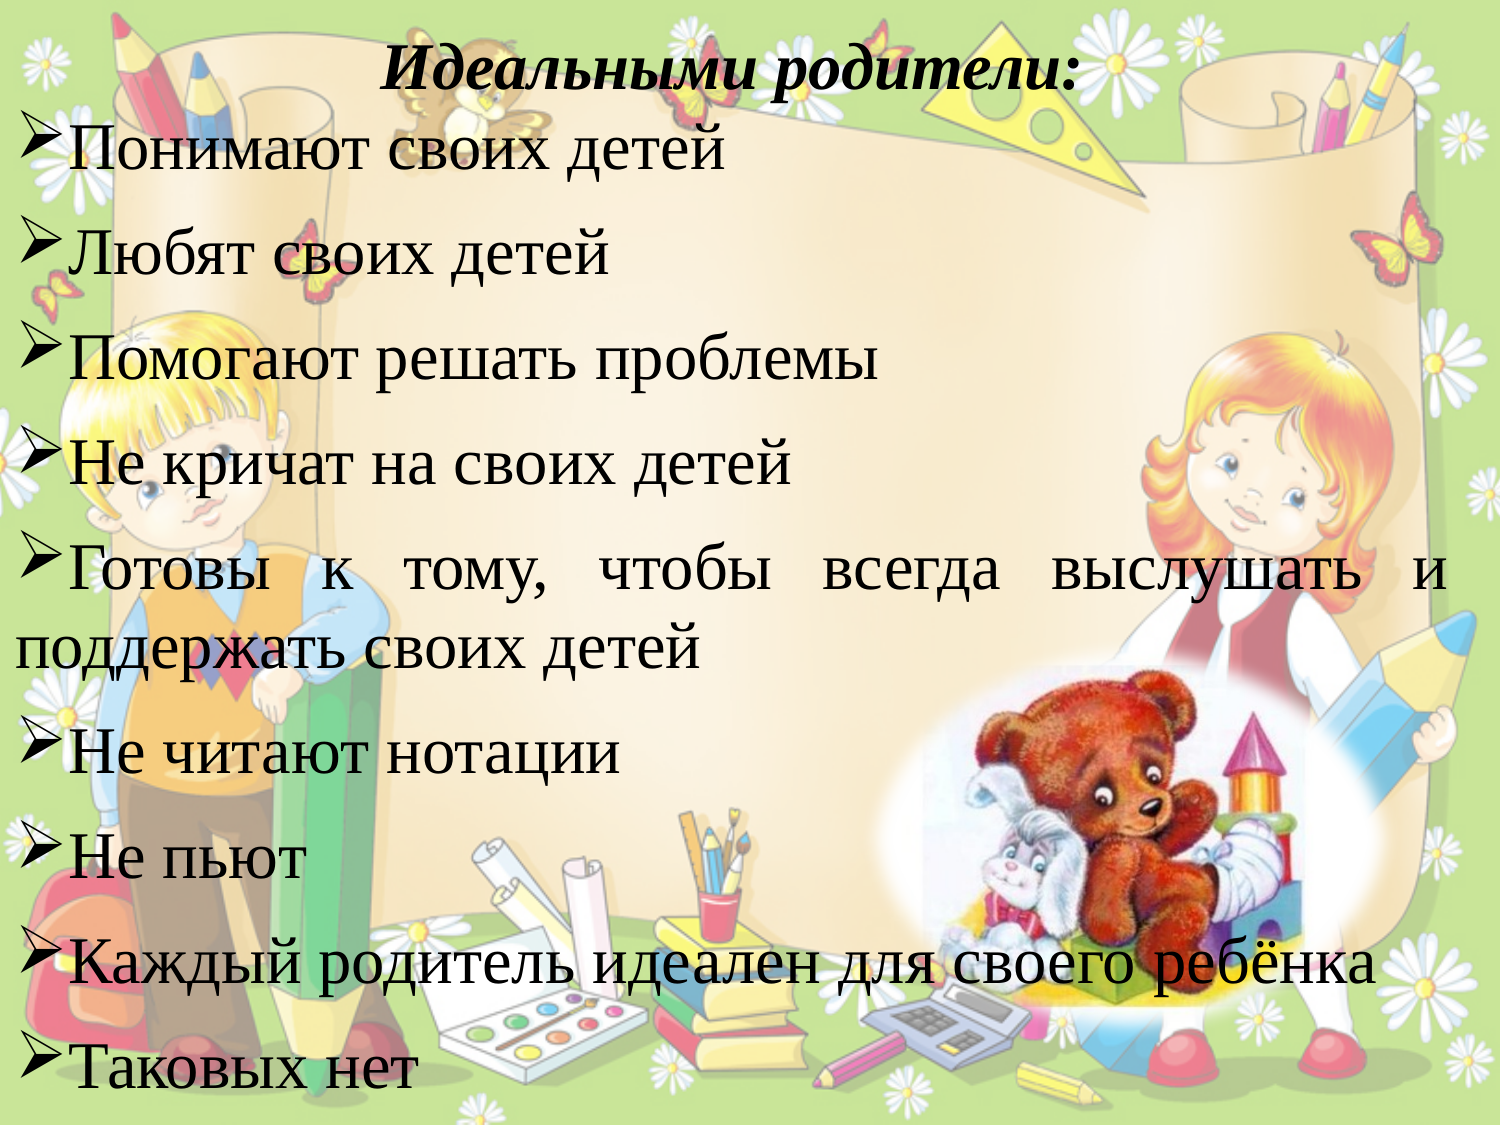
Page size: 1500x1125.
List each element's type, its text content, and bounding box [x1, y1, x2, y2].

text_box Идеальными родители: Понимают своих детей Любят своих детей Помогают решать проблемы Не кричат на своих детей Готовы к тому, чтобы всегда выслушать и поддержать своих детей Не читают нотации Не пьют Каждый родитель идеален для своего ребёнка Таковых нет [0, 0, 1465, 1110]
picture [856, 633, 1404, 1044]
